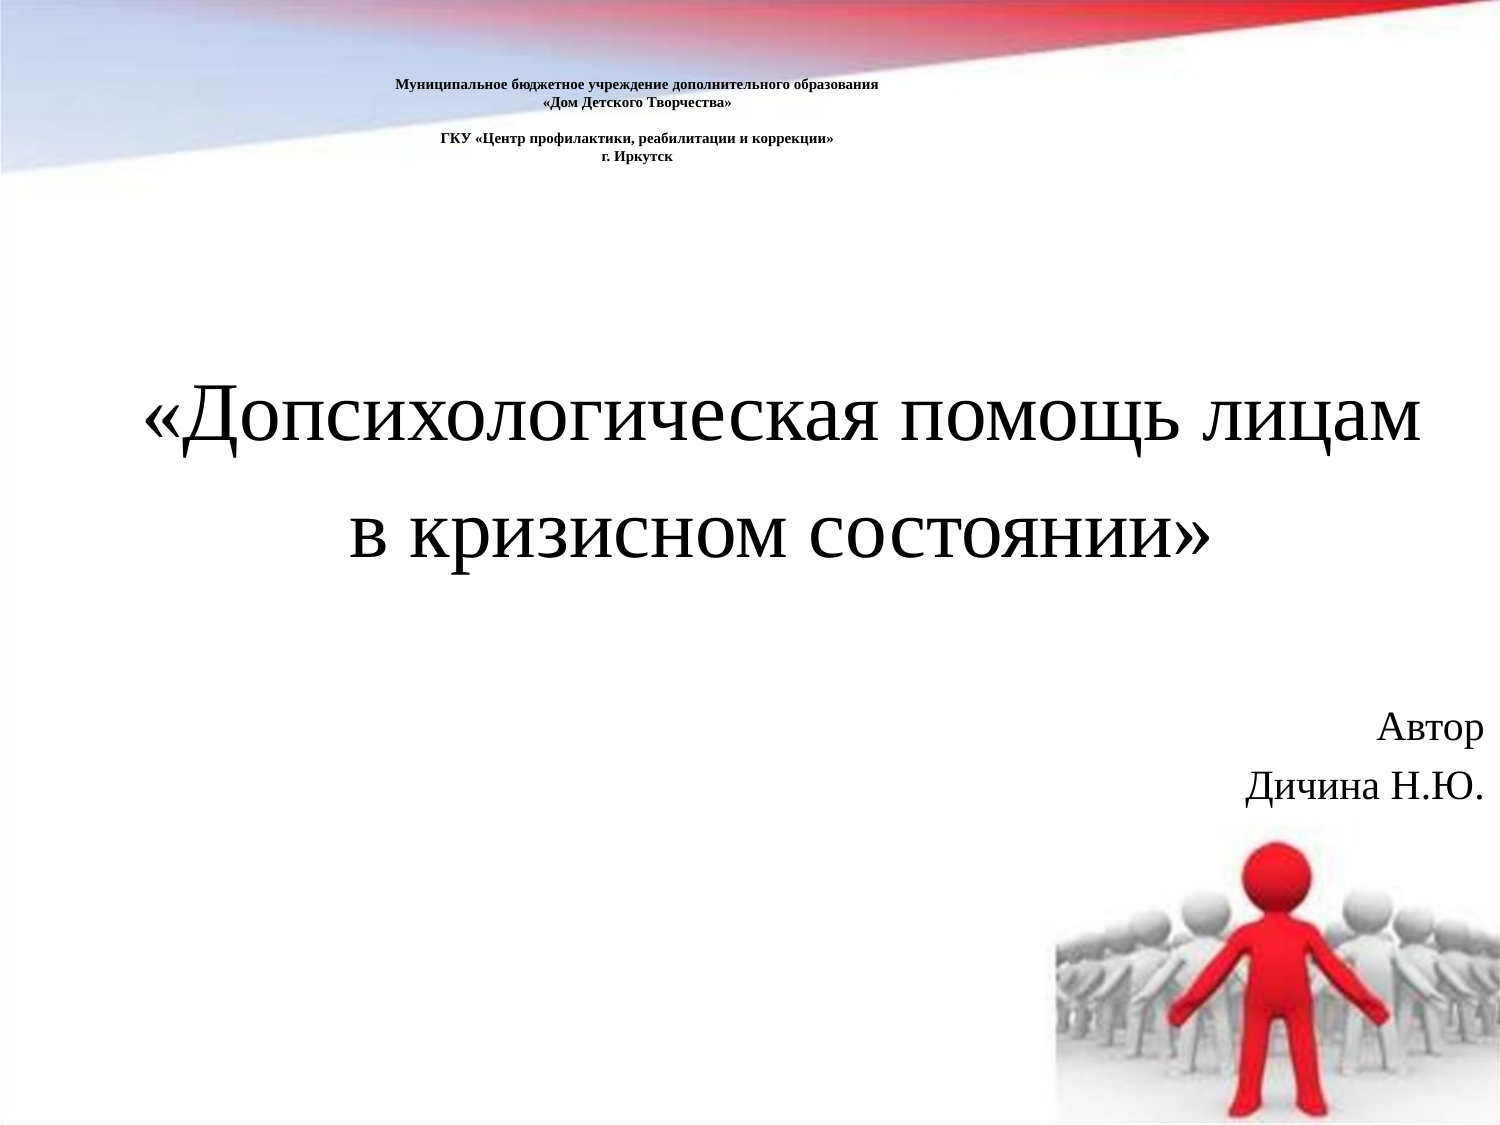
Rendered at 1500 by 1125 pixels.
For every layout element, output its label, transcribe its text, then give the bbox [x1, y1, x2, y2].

title Муниципальное бюджетное учреждение дополнительного образования «Дом Детского Творчества» ГКУ «Центр профилактики, реабилитации и коррекции» г. Иркутск [0, 66, 1275, 173]
subtitle «Допсихологическая помощь лицам в кризисном состоянии» Автор Дичина Н.Ю. [64, 350, 1500, 646]
picture [0, 0, 1500, 1125]
